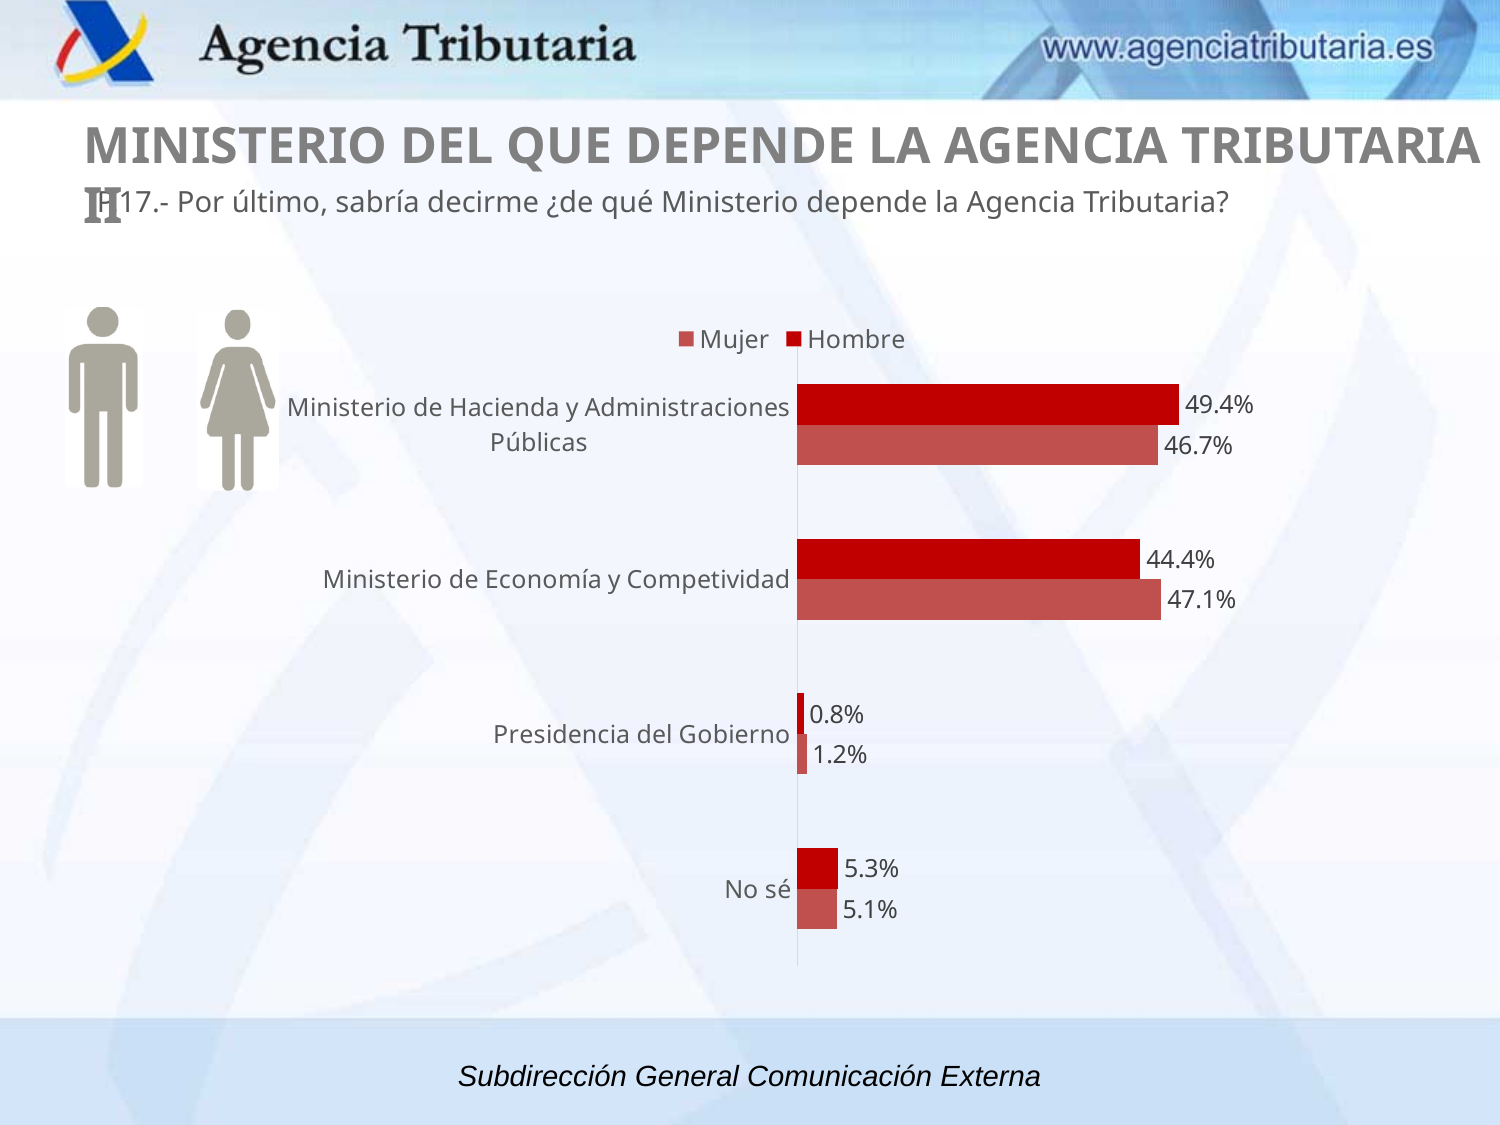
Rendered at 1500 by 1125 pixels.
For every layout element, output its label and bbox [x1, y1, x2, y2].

chart [265, 304, 1320, 997]
picture [0, 0, 1500, 1125]
